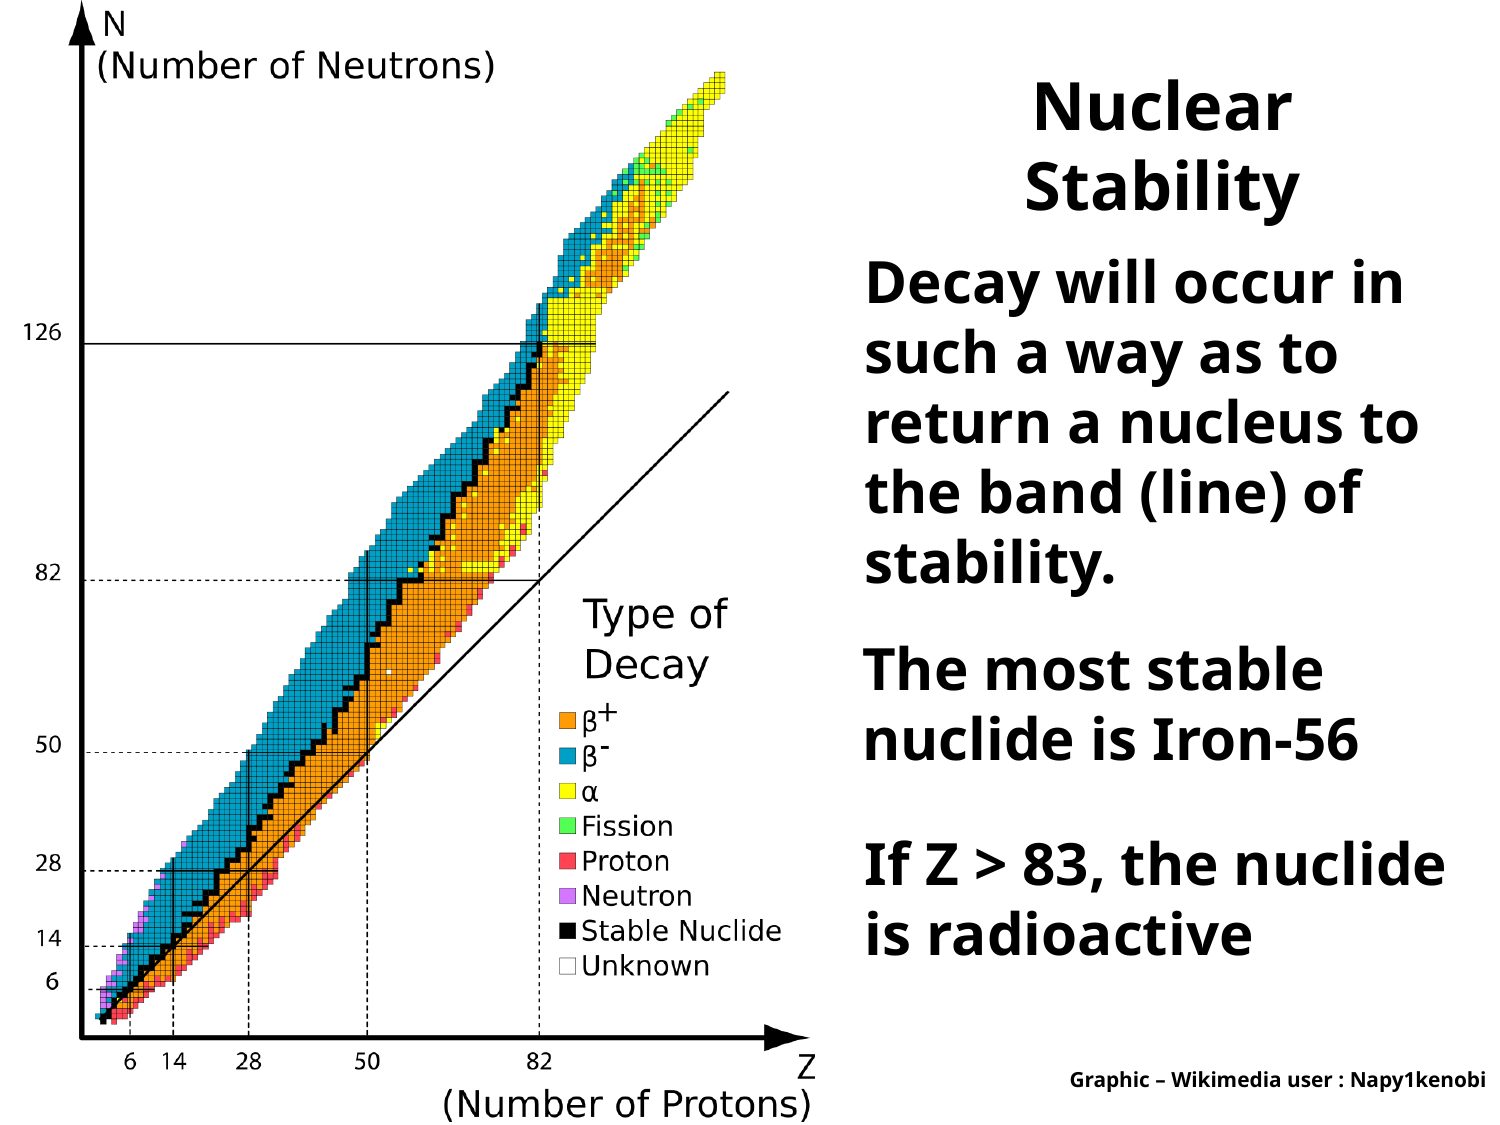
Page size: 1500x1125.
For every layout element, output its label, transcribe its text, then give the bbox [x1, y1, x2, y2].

picture [24, 0, 815, 1125]
text_box Graphic – Wikimedia user : Napy1kenobi [1054, 1059, 1500, 1124]
text_box The most stable nuclide is Iron-56 [847, 624, 1500, 780]
title Nuclear Stability [937, 49, 1388, 237]
text_box Decay will occur in such a way as to return a nucleus to the band (line) of stability. [849, 237, 1453, 603]
text_box If Z > 83, the nuclide is radioactive [849, 819, 1488, 975]
